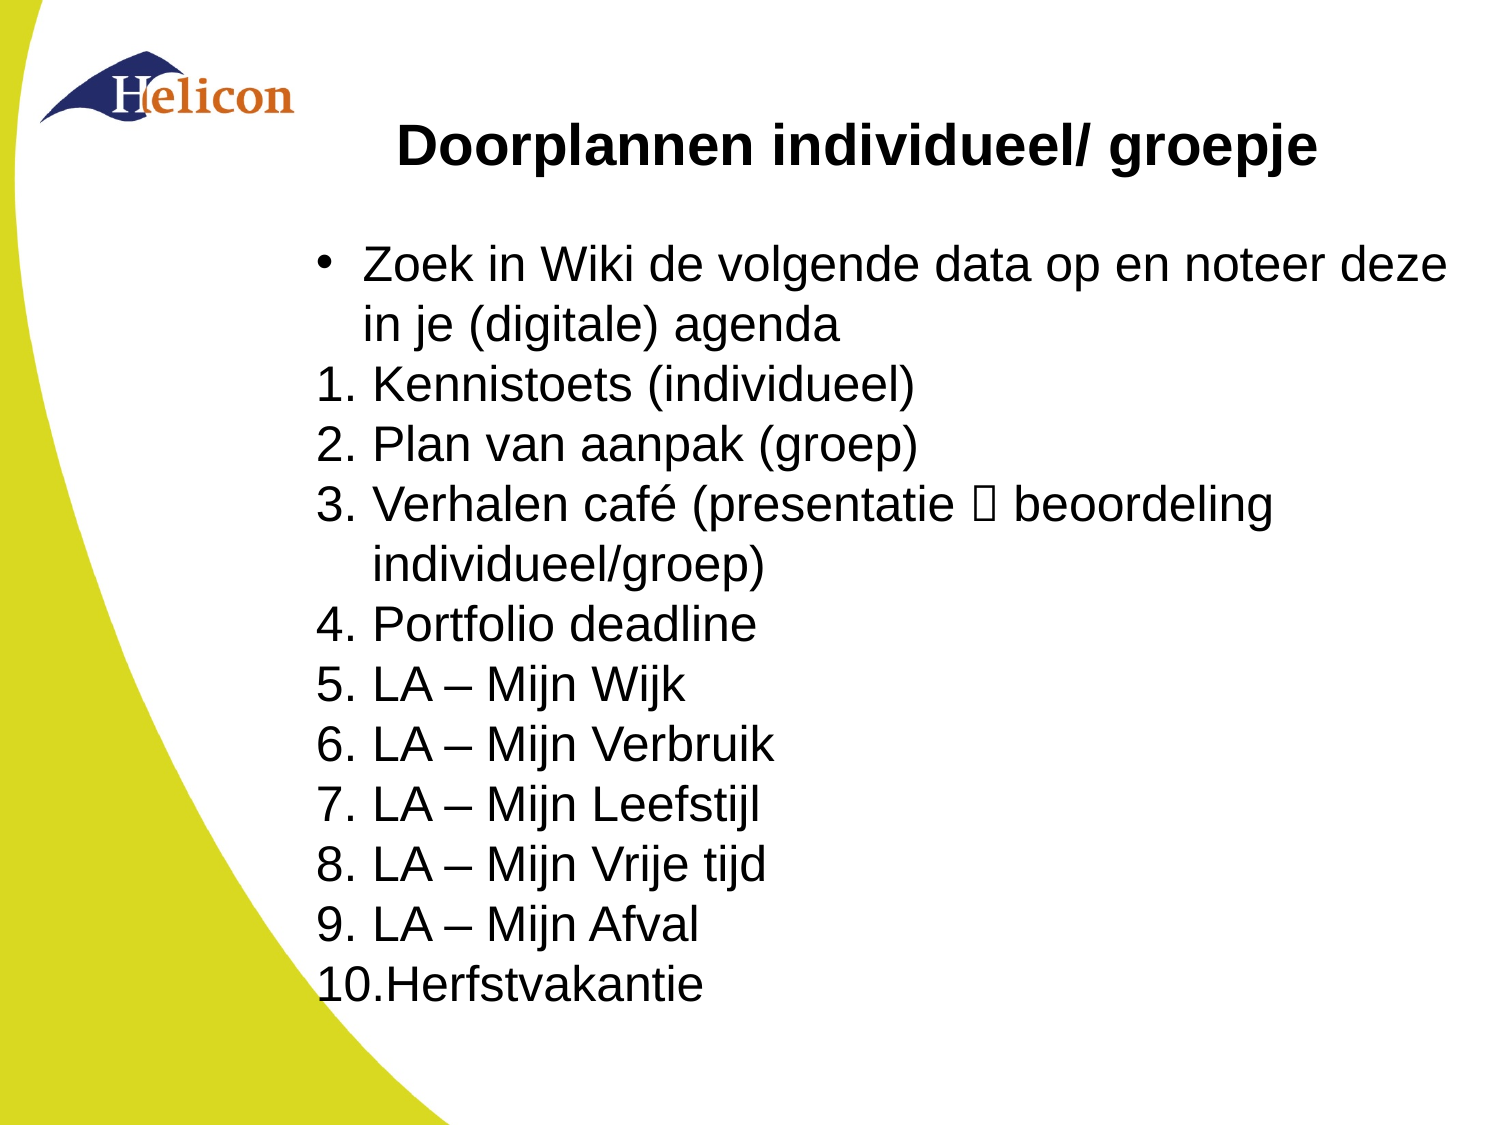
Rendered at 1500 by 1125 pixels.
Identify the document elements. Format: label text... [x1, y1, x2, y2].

title Doorplannen individueel/ groepje [312, 113, 1404, 220]
picture [0, 0, 1500, 1125]
text_box Zoek in Wiki de volgende data op en noteer deze in je (digitale) agenda Kennistoets (individueel) Plan van aanpak (groep) Verhalen café (presentatie  beoordeling individueel/groep) Portfolio deadline LA – Mijn Wijk LA – Mijn Verbruik LA – Mijn Leefstijl LA – Mijn Vrije tijd LA – Mijn Afval Herfstvakantie [301, 223, 1483, 1064]
